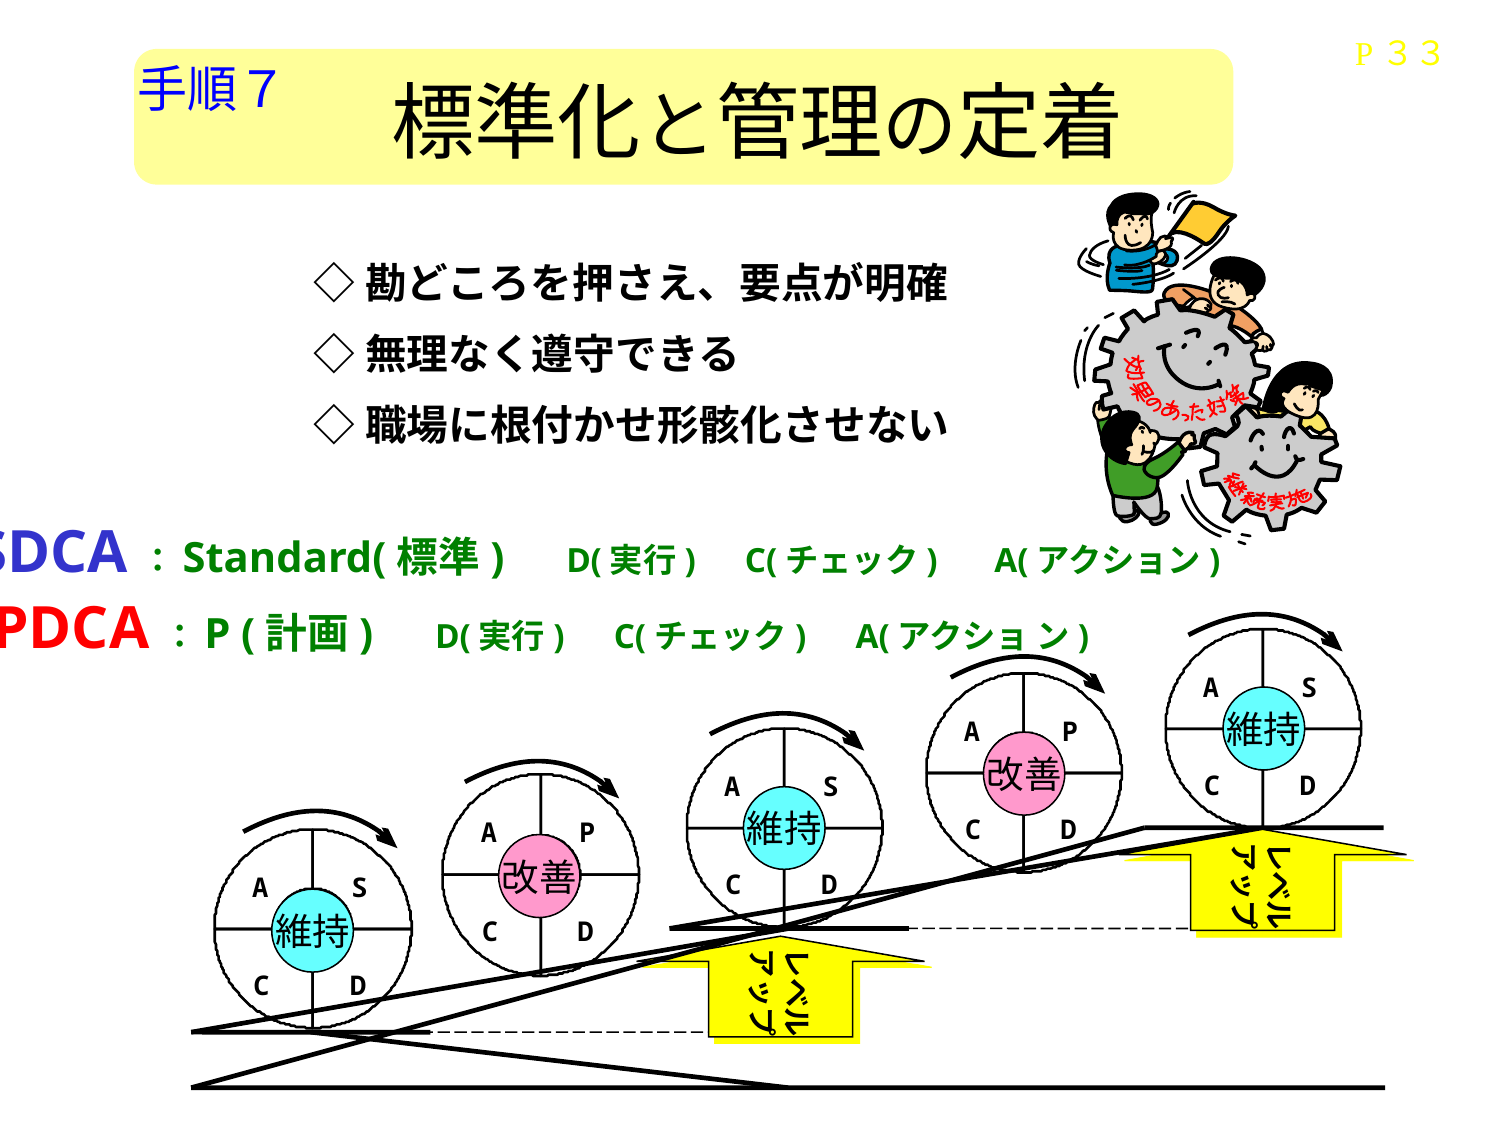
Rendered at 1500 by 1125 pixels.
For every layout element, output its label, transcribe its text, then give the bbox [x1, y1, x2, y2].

text_box SDCA：Standard(標準) D(実行) C(チェック) A(アクション) [0, 507, 1253, 592]
text_box PDCA：P (計画) D(実行) C(チェック) A(アクショ ン) [0, 583, 1122, 668]
text_box [155, 48, 1227, 55]
title 標準化と管理の定着 [267, 55, 1248, 184]
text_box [181, 595, 1407, 1091]
text_box [134, 125, 1216, 185]
text_box P３３ [1340, 24, 1500, 80]
text_box 手順７ [122, 49, 378, 125]
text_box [298, 189, 1343, 546]
